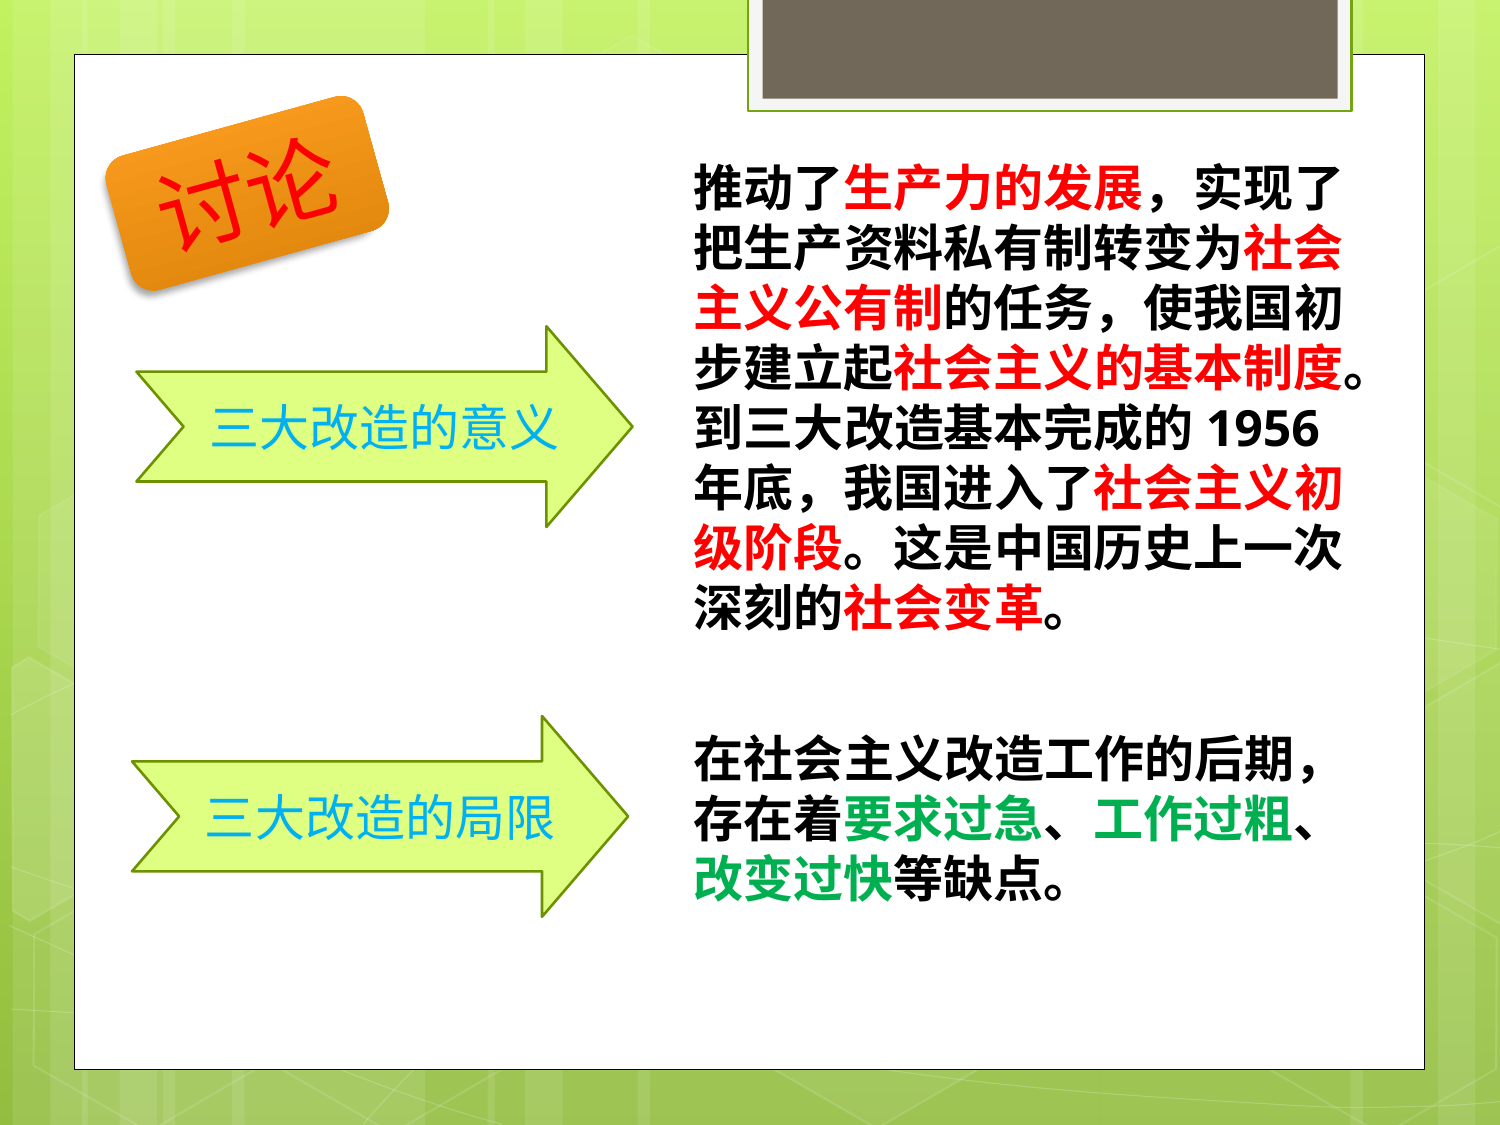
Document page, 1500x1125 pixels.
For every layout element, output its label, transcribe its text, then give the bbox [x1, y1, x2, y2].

text_box 推动了生产力的发展，实现了把生产资料私有制转变为社会主义公有制的任务，使我国初步建立起社会主义的基本制度。到三大改造基本完成的1956年底，我国进入了社会主义初级阶段。这是中国历史上一次深刻的社会变革。 [679, 148, 1388, 644]
text_box 三大改造的局限 [130, 714, 630, 918]
text_box 讨论 [105, 96, 389, 291]
text_box 三大改造的意义 [135, 325, 634, 529]
text_box 在社会主义改造工作的后期，存在着要求过急、工作过粗、改变过快等缺点。 [679, 719, 1353, 915]
